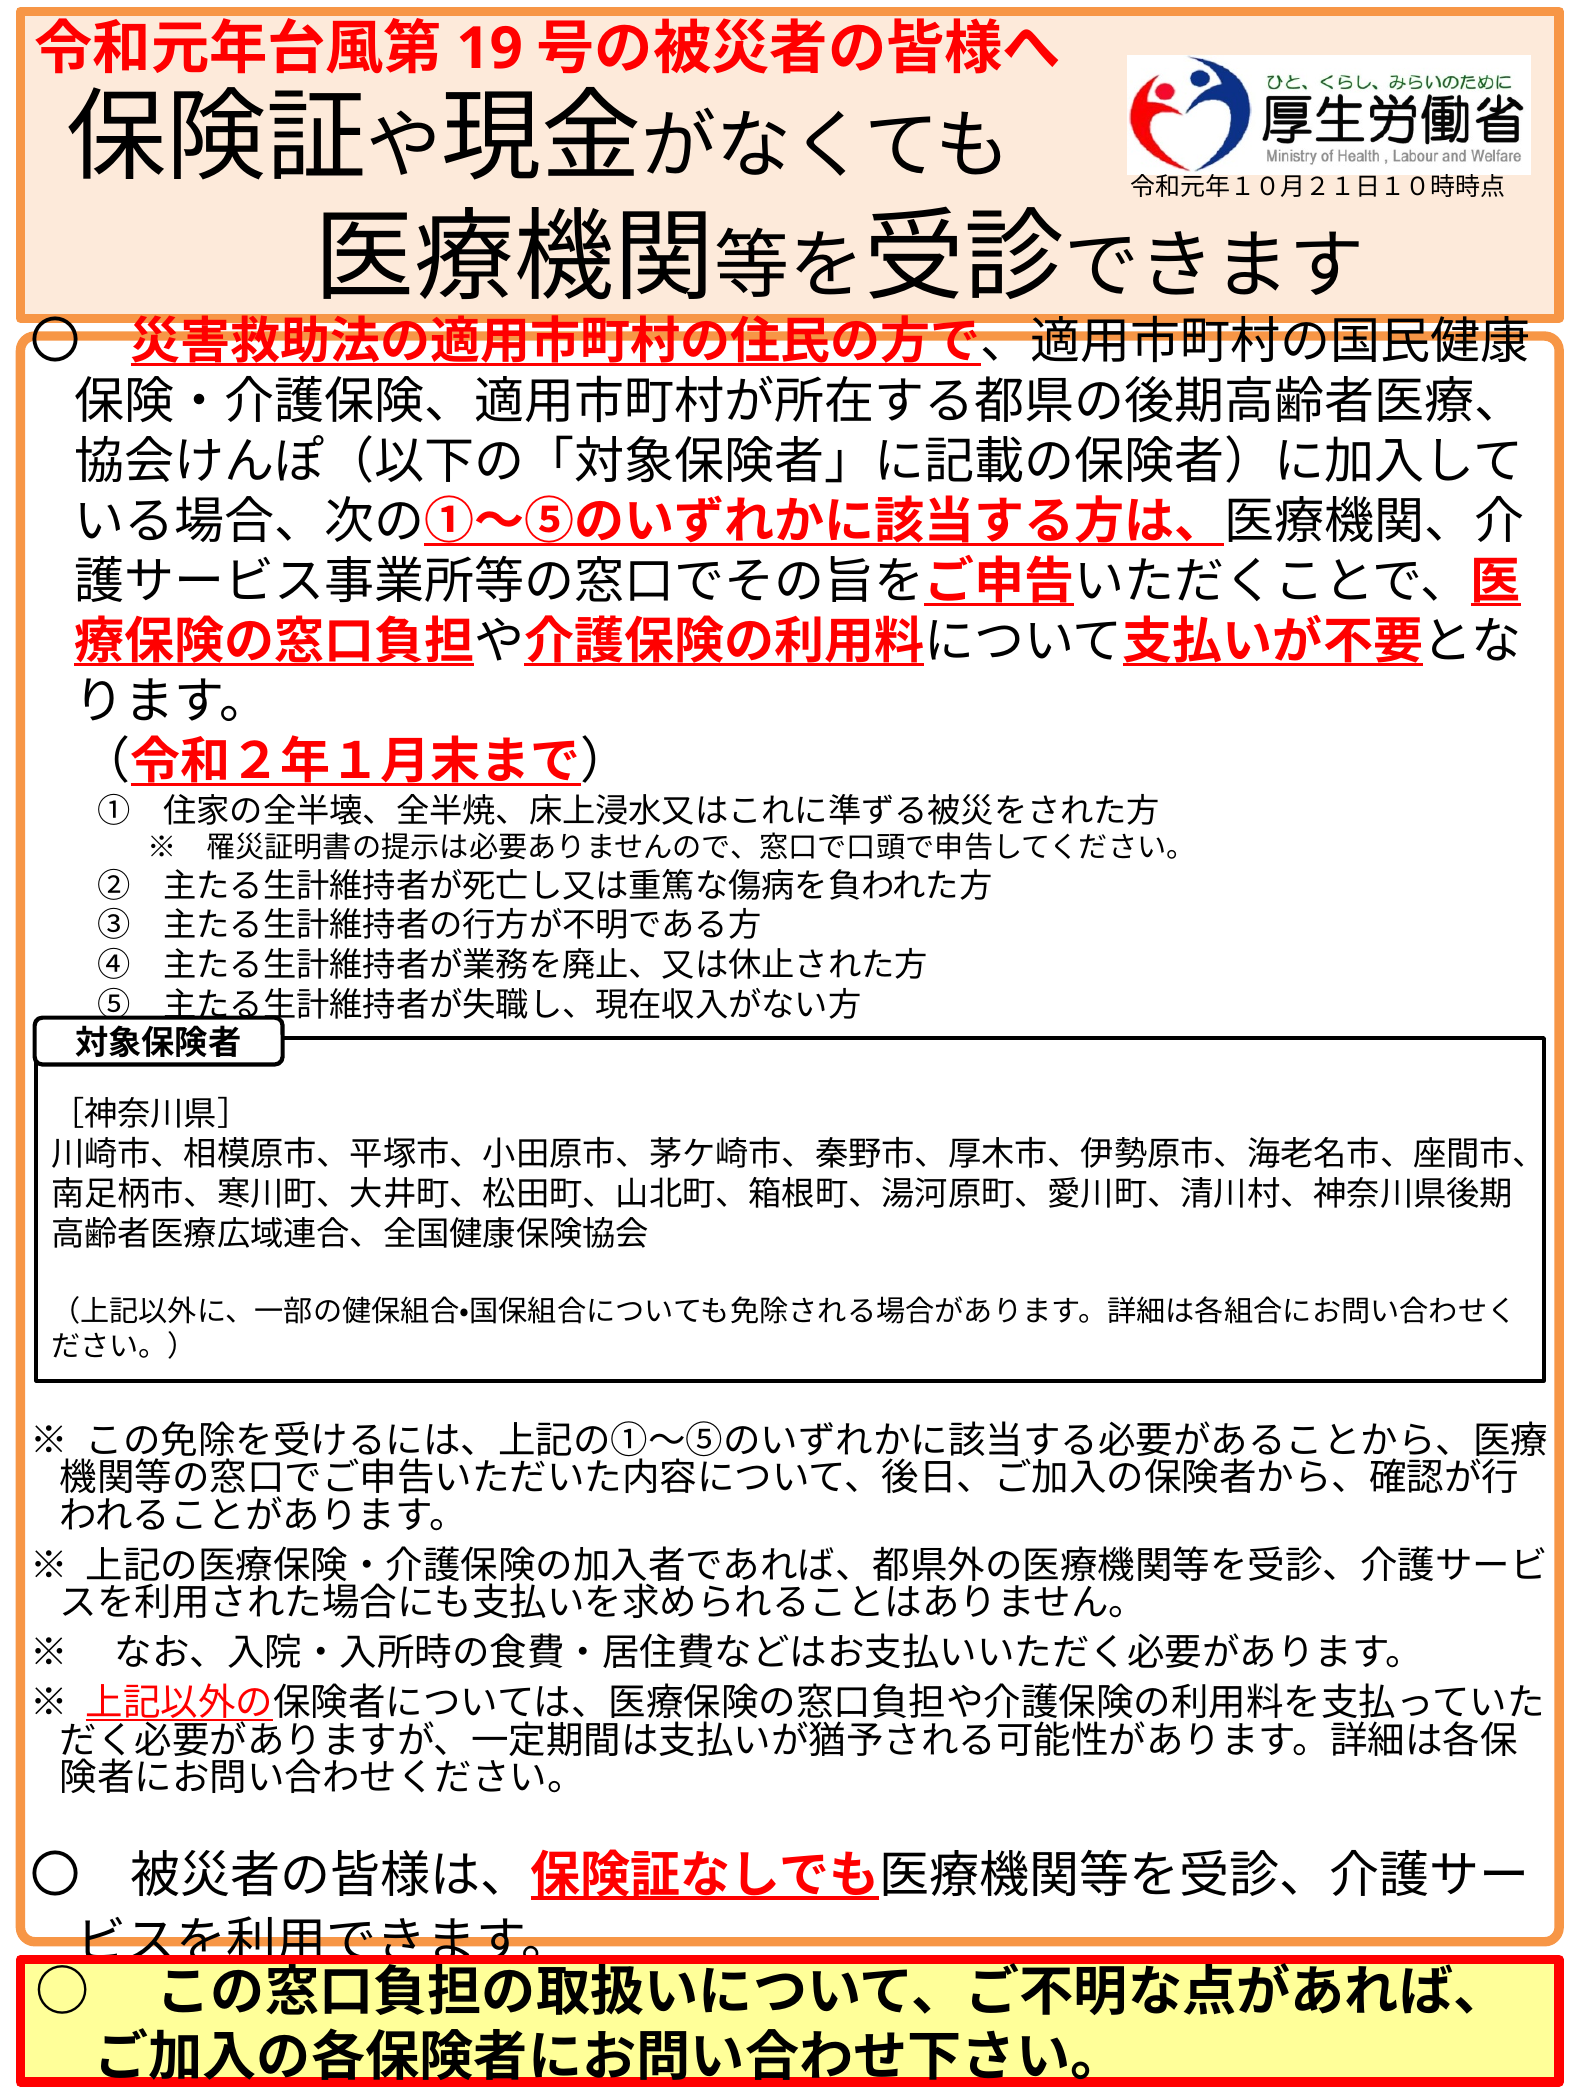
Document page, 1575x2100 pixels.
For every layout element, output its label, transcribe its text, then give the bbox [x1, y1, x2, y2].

text_box 〇 災害救助法の適用市町村の住民の方で、適用市町村の国民健康保険・介護保険、適用市町村が所在する都県の後期高齢者医療、協会けんぽ（以下の「対象保険者」に記載の保険者）に加入している場合、次の➀～➄のいずれかに該当する方は、医療機関、介護サービス事業所等の窓口でその旨をご申告いただくことで、医療保険の窓口負担や介護保険の利用料について支払いが不要となります。 （令和２年１月末まで） ① 住家の全半壊、全半焼、床上浸水又はこれに準ずる被災をされた方 ※ 罹災証明書の提示は必要ありませんので、窓口で口頭で申告してください。 ② 主たる生計維持者が死亡し又は重篤な傷病を負われた方 ③ 主たる生計維持者の行方が不明である方 ④ 主たる生計維持者が業務を廃止、又は休止された方 ⑤ 主たる生計維持者が失職し、現在収入がない方 ※ この免除を受けるには、上記の①～⑤のいずれかに該当する必要があることから、医療機関等の窓口でご申告いただいた内容について、後日、ご加入の保険者から、確認が行われることがあります。 ※ 上記の医療保険・介護保険の加入者であれば、都県外の医療機関等を受診、介護サービスを利用された場合にも支払いを求められることはありません。 ※ なお、入院・入所時の食費・居住費などはお支払いいただく必要があります。 ※ 上記以外の保険者については、医療保険の窓口負担や介護保険の利用料を支払っていただく必要がありますが、一定期間は支払いが猶予される可能性があります。詳細は各保険者にお問い合わせください。 〇 被災者の皆様は、保険証なしでも医療機関等を受診、介護サービスを利用できます。 [18, 333, 1562, 1944]
text_box 令和元年台風第19号の被災者の皆様へ [33, 1, 1081, 70]
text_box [1115, 55, 1543, 209]
text_box ［神奈川県］ 川崎市、相模原市、平塚市、小田原市、茅ケ崎市、秦野市、厚木市、伊勢原市、海老名市、座間市、南足柄市、寒川町、大井町、松田町、山北町、箱根町、湯河原町、愛川町、清川村、神奈川県後期高齢者医療広域連合、全国健康保険協会 （上記以外に、一部の健保組合・国保組合についても免除される場合があります。詳細は各組合にお問い合わせください。） [34, 1036, 1546, 1383]
text_box 保険証や現金がなくても 医療機関等を受診できます [18, 9, 1561, 320]
text_box ○ この窓口負担の取扱いについて、ご不明な点があれば、ご加入の各保険者にお問い合わせ下さい。 [18, 1957, 1561, 2084]
text_box 対象保険者 [32, 1015, 285, 1067]
